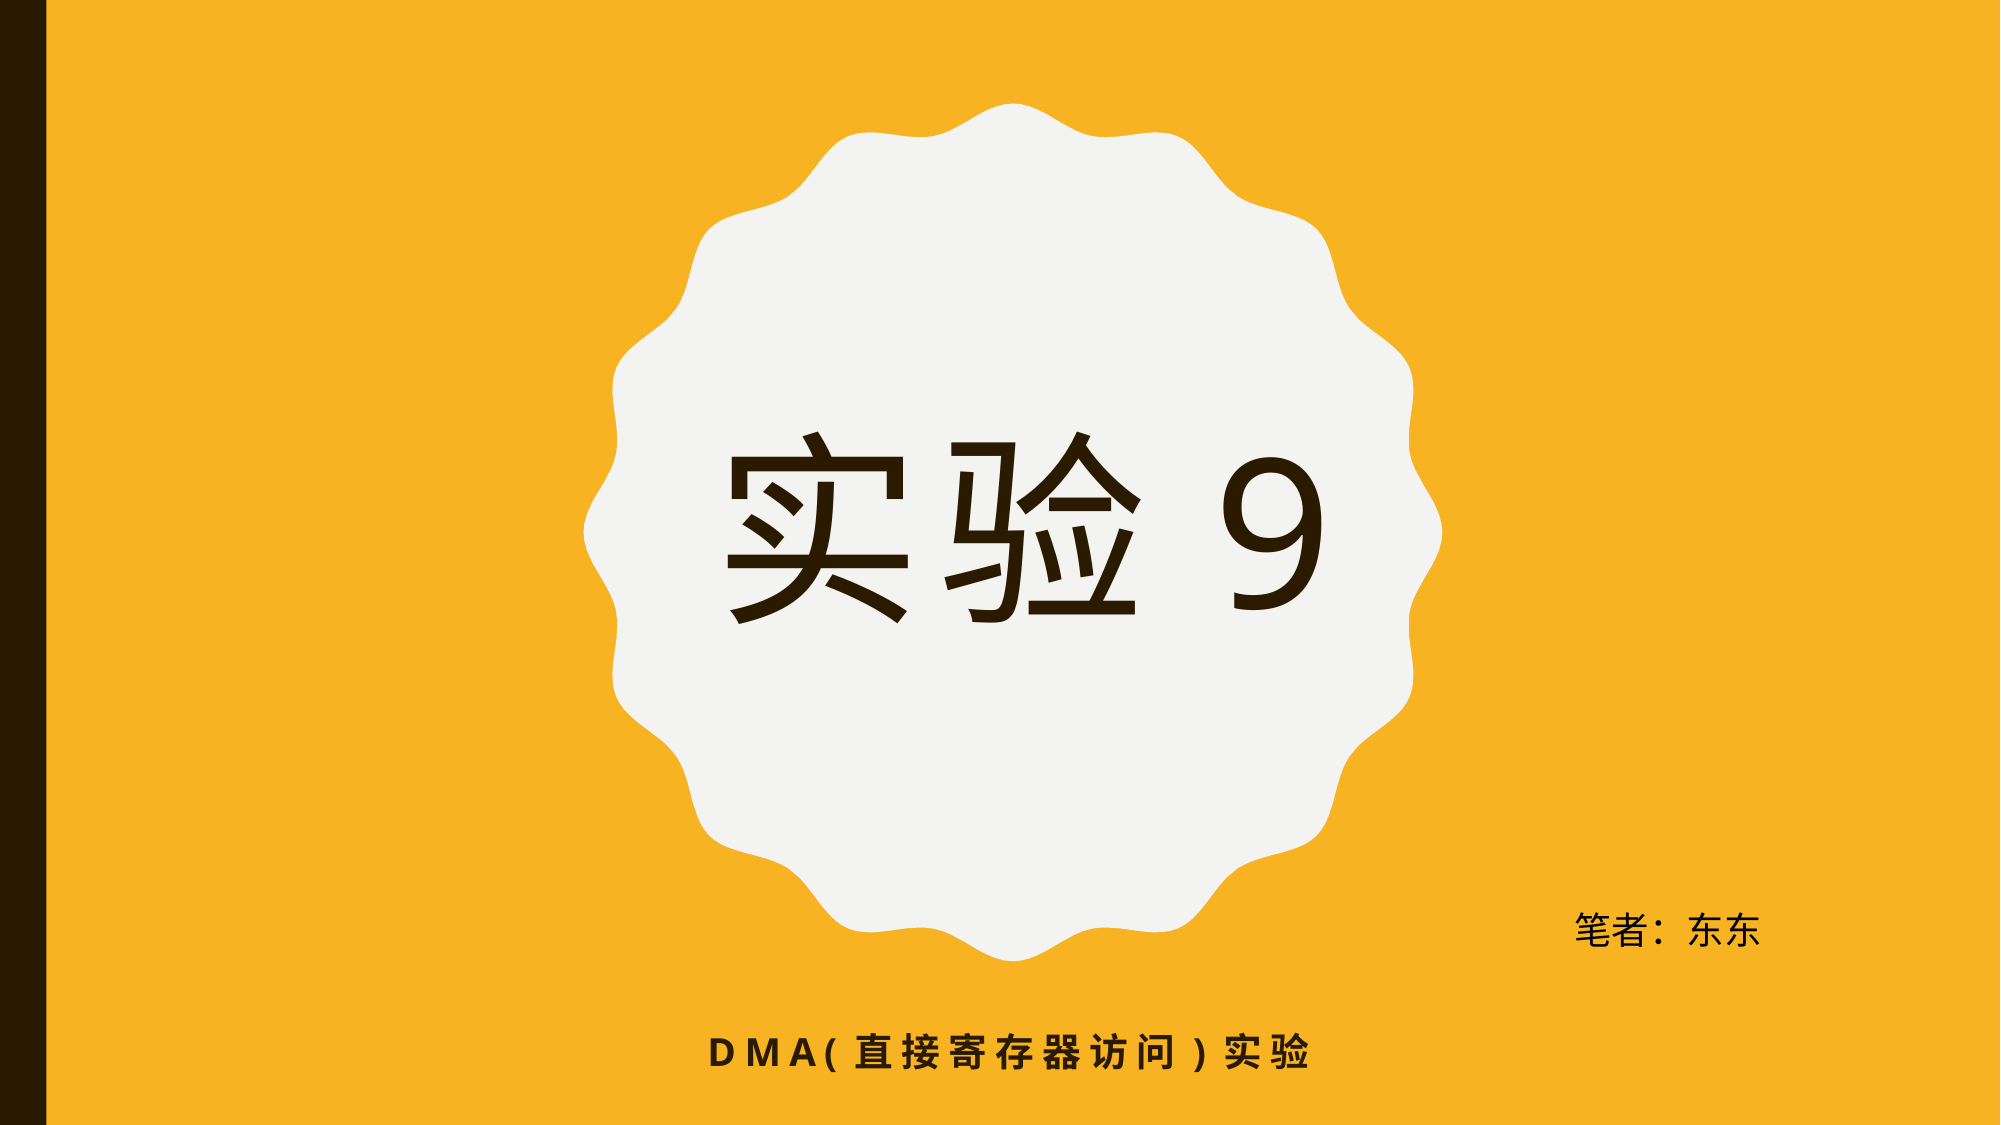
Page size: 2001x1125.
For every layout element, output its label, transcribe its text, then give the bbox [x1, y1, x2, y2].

subtitle DMA(直接寄存器访问)实验 [348, 960, 1669, 1083]
text_box 笔者：东东 [1559, 899, 1777, 960]
title 实验9 [176, 180, 1870, 902]
